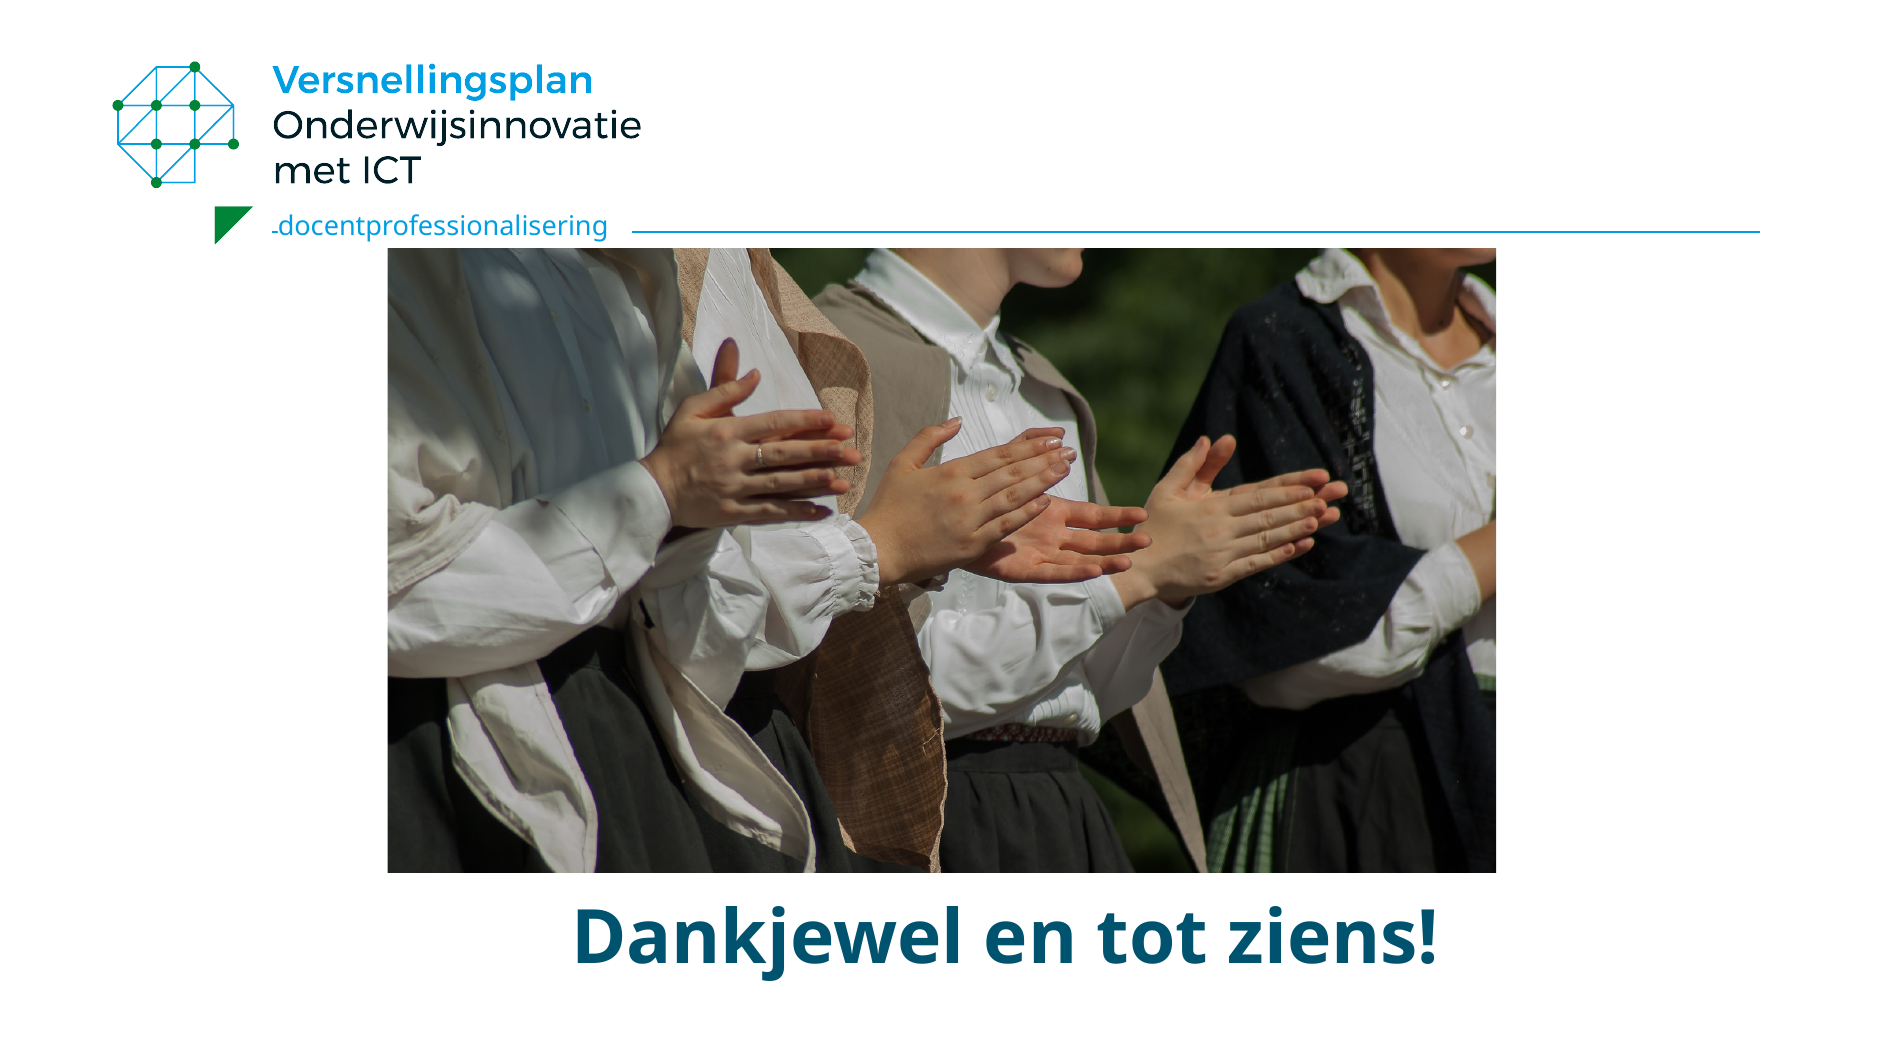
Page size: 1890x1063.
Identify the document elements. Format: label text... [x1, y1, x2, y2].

picture [0, 0, 649, 250]
title Dankjewel en tot ziens! [85, 872, 1890, 995]
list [387, 248, 1497, 873]
